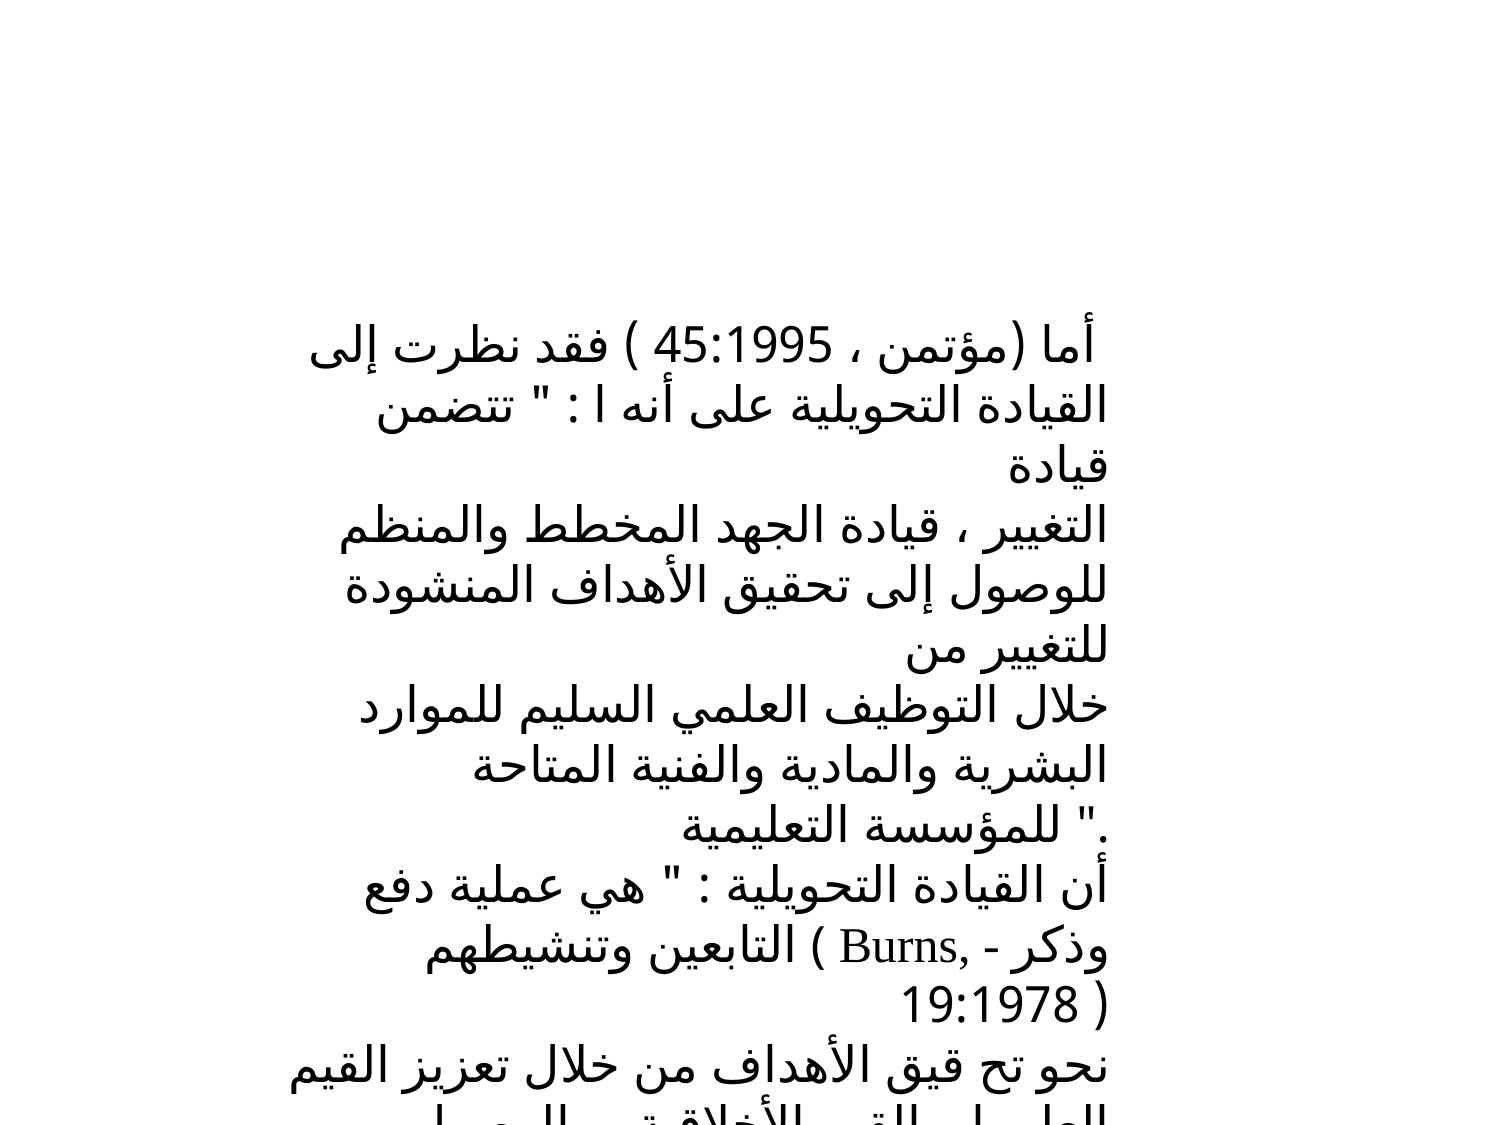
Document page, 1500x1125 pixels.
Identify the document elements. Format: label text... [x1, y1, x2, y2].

text_box أما (مؤتمن ، 45:1995 ) فقد نظرت إلى القيادة التحويلية على أنه ا : " تتضمن قيادة التغيير ، قيادة الجهد المخطط والمنظم للوصول إلى تحقيق الأهداف المنشودة للتغيير من خلال التوظيف العلمي السليم للموارد البشرية والمادية والفنية المتاحة للمؤسسة التعليمية ". أن القيادة التحويلية : " هي عملية دفع التابعين وتنشيطهم ( Burns, - وذكر ( 1978:19 نحو تح قيق الأهداف من خلال تعزيز القيم العلي ا و القيم الأخلاقية ، والوصول بهم إلى مرتبة القادة " . [253, 304, 1125, 1125]
